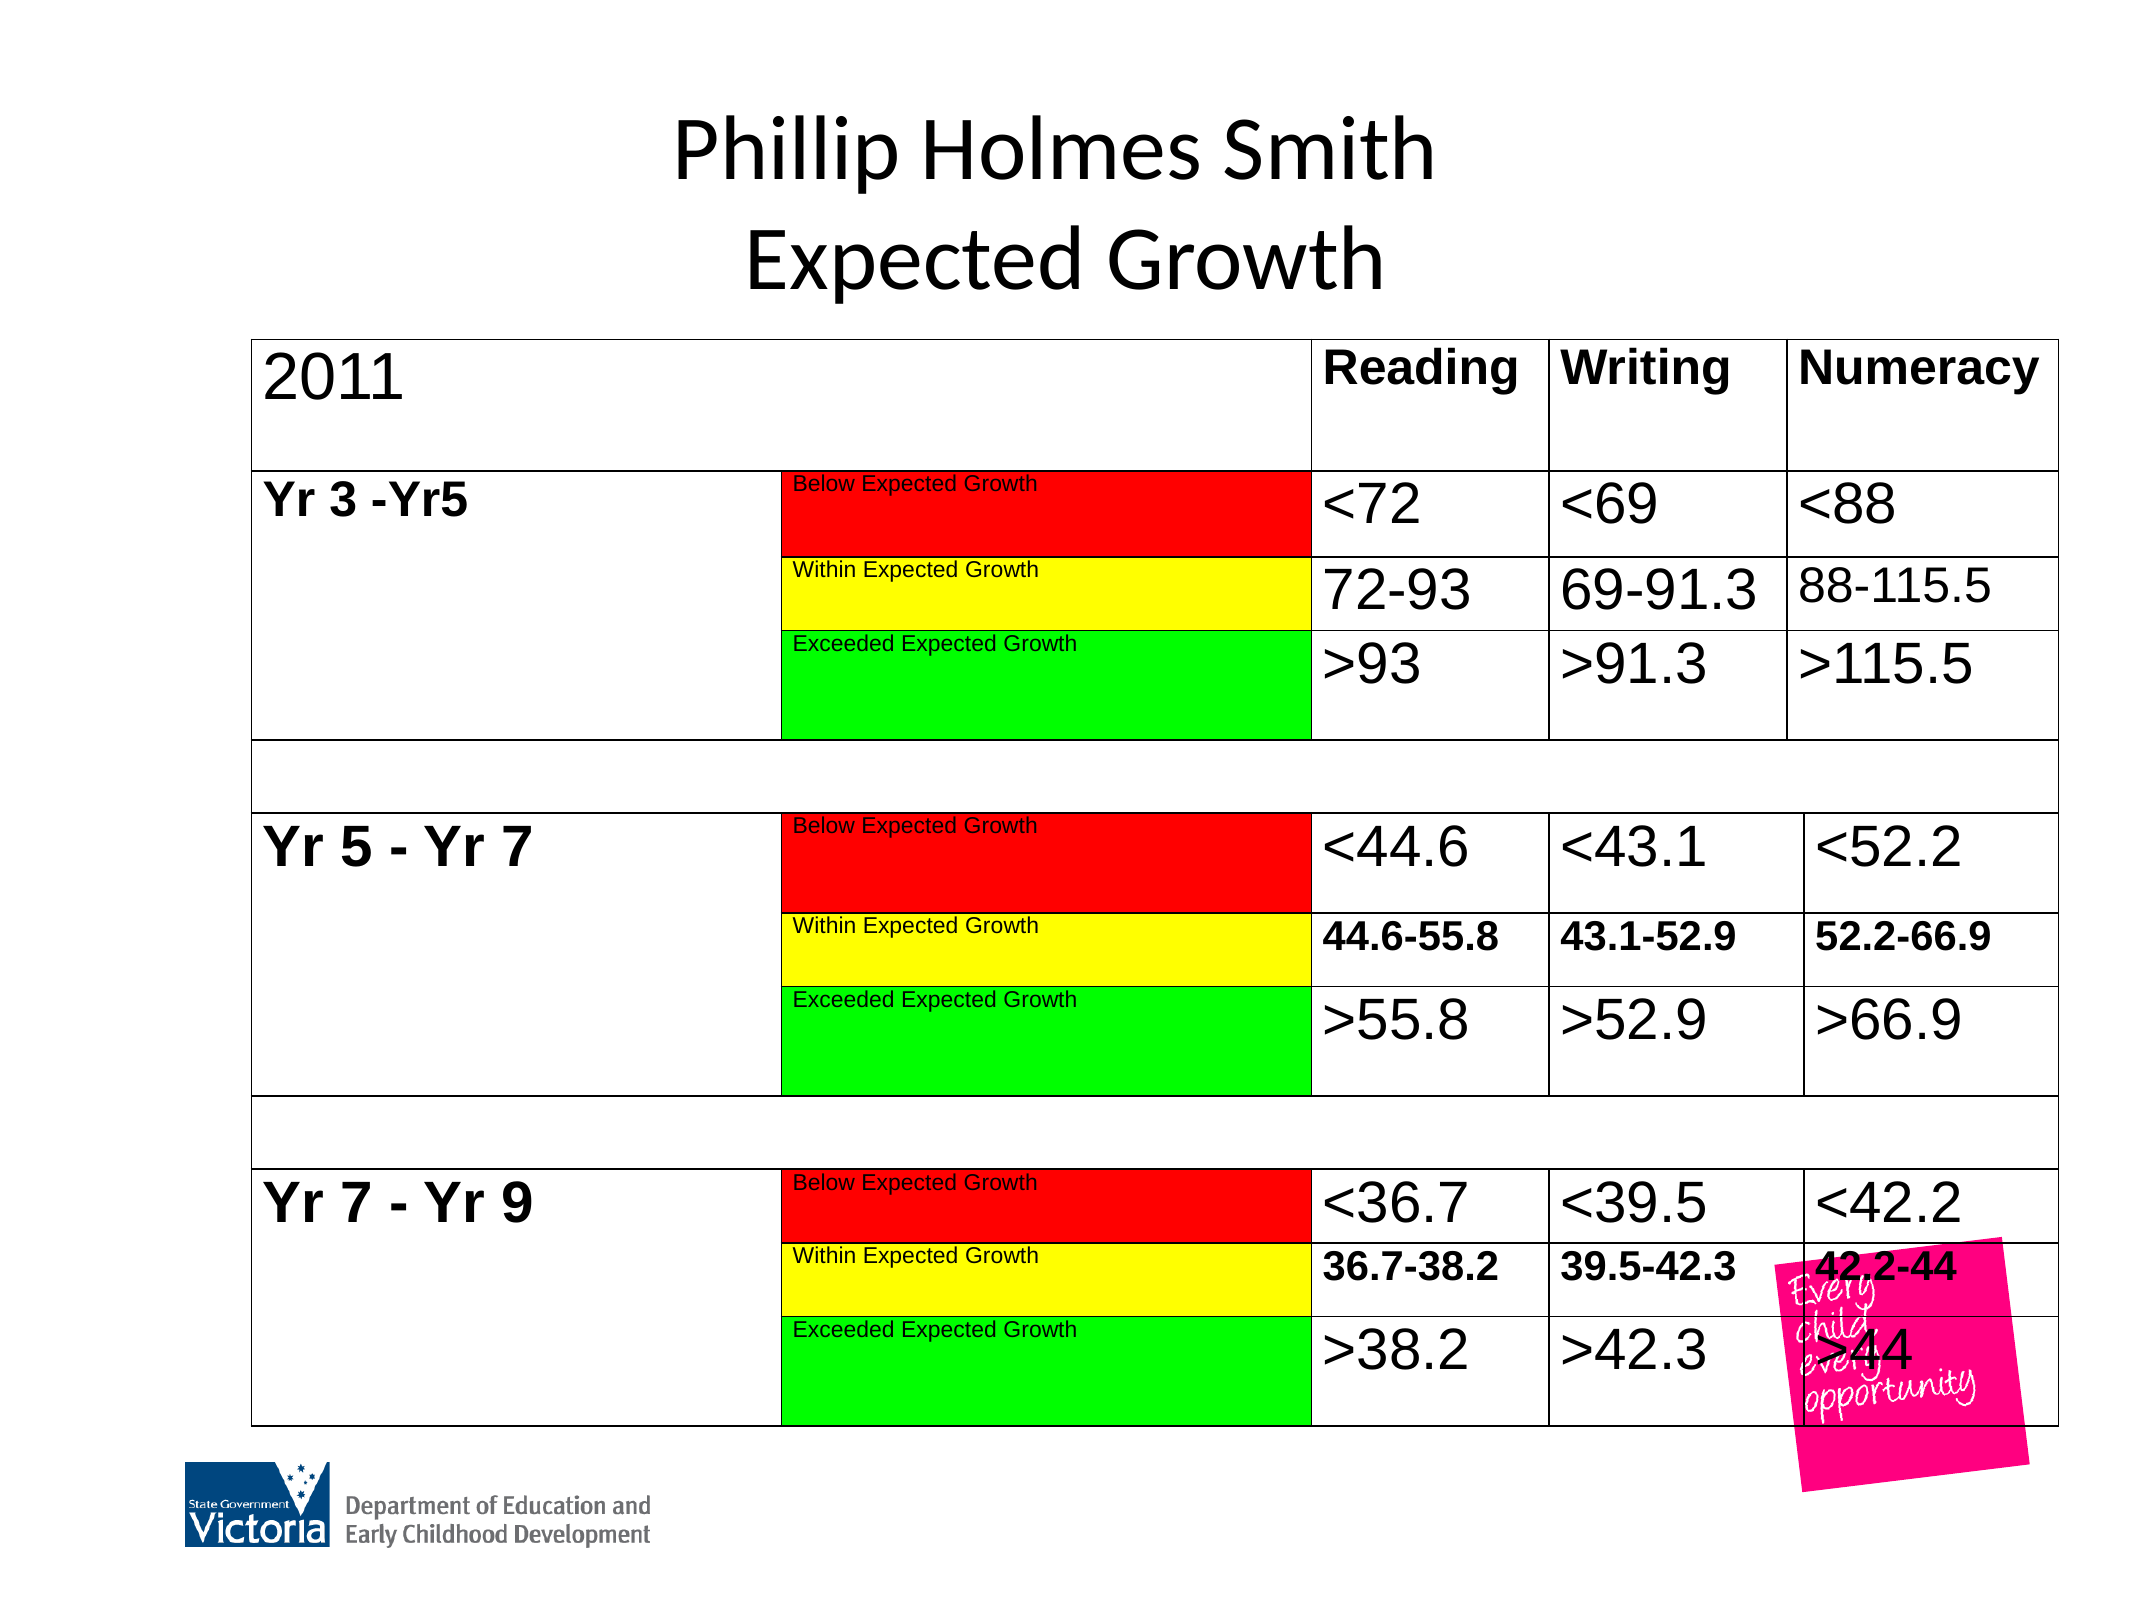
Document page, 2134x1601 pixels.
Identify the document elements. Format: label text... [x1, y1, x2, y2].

table_cell >115.5 [1788, 631, 2058, 739]
table_cell >66.9 [1805, 987, 2058, 1095]
table_cell <52.2 [1805, 814, 2058, 912]
table_cell Within Expected Growth [782, 914, 1311, 986]
table_cell <88 [1788, 472, 2058, 556]
table_cell 69-91.3 [1550, 558, 1786, 630]
table_cell <72 [1312, 472, 1548, 556]
table_header 2011 [252, 340, 1311, 470]
table_cell Yr 3 -Yr5 [252, 472, 781, 739]
table_cell 39.5-42.3 [1550, 1244, 1803, 1316]
table_cell Yr 7 - Yr 9 [252, 1170, 781, 1425]
table_cell >38.2 [1312, 1317, 1548, 1425]
table_cell Below Expected Growth [782, 814, 1311, 912]
table_cell <43.1 [1550, 814, 1803, 912]
table_cell <39.5 [1550, 1170, 1803, 1242]
table_header Numeracy [1788, 340, 2058, 470]
table_cell <44.6 [1312, 814, 1548, 912]
table_cell 72-93 [1312, 558, 1548, 630]
table_cell >93 [1312, 631, 1548, 739]
table_cell [252, 1097, 2058, 1168]
table_cell >42.3 [1550, 1317, 1803, 1425]
table_cell Exceeded Expected Growth [782, 987, 1311, 1095]
table_cell <69 [1550, 472, 1786, 556]
table_cell 43.1-52.9 [1550, 914, 1803, 986]
table_cell 42.2-44 [1805, 1244, 2058, 1316]
table_cell 44.6-55.8 [1312, 914, 1548, 986]
table_cell Exceeded Expected Growth [782, 1317, 1311, 1425]
table_cell [252, 741, 2058, 812]
table_cell >55.8 [1312, 987, 1548, 1095]
table_cell Exceeded Expected Growth [782, 631, 1311, 739]
table_cell Yr 5 - Yr 7 [252, 814, 781, 1095]
table_cell <42.2 [1805, 1170, 2058, 1242]
table_cell >91.3 [1550, 631, 1786, 739]
table_cell 52.2-66.9 [1805, 914, 2058, 986]
table_cell >44 [1805, 1317, 2058, 1425]
picture [1795, 1427, 2030, 1493]
table_header Reading [1312, 340, 1548, 470]
table_cell >52.9 [1550, 987, 1803, 1095]
table_cell Within Expected Growth [782, 558, 1311, 630]
title Phillip Holmes Smith Expected Growth [106, 63, 2027, 331]
table_cell Below Expected Growth [782, 1170, 1311, 1242]
table_header Writing [1550, 340, 1786, 470]
picture [185, 1462, 650, 1548]
table_cell <36.7 [1312, 1170, 1548, 1242]
table_cell Within Expected Growth [782, 1244, 1311, 1316]
table_cell 36.7-38.2 [1312, 1244, 1548, 1316]
table_cell 88-115.5 [1788, 558, 2058, 630]
table_cell Below Expected Growth [782, 472, 1311, 556]
